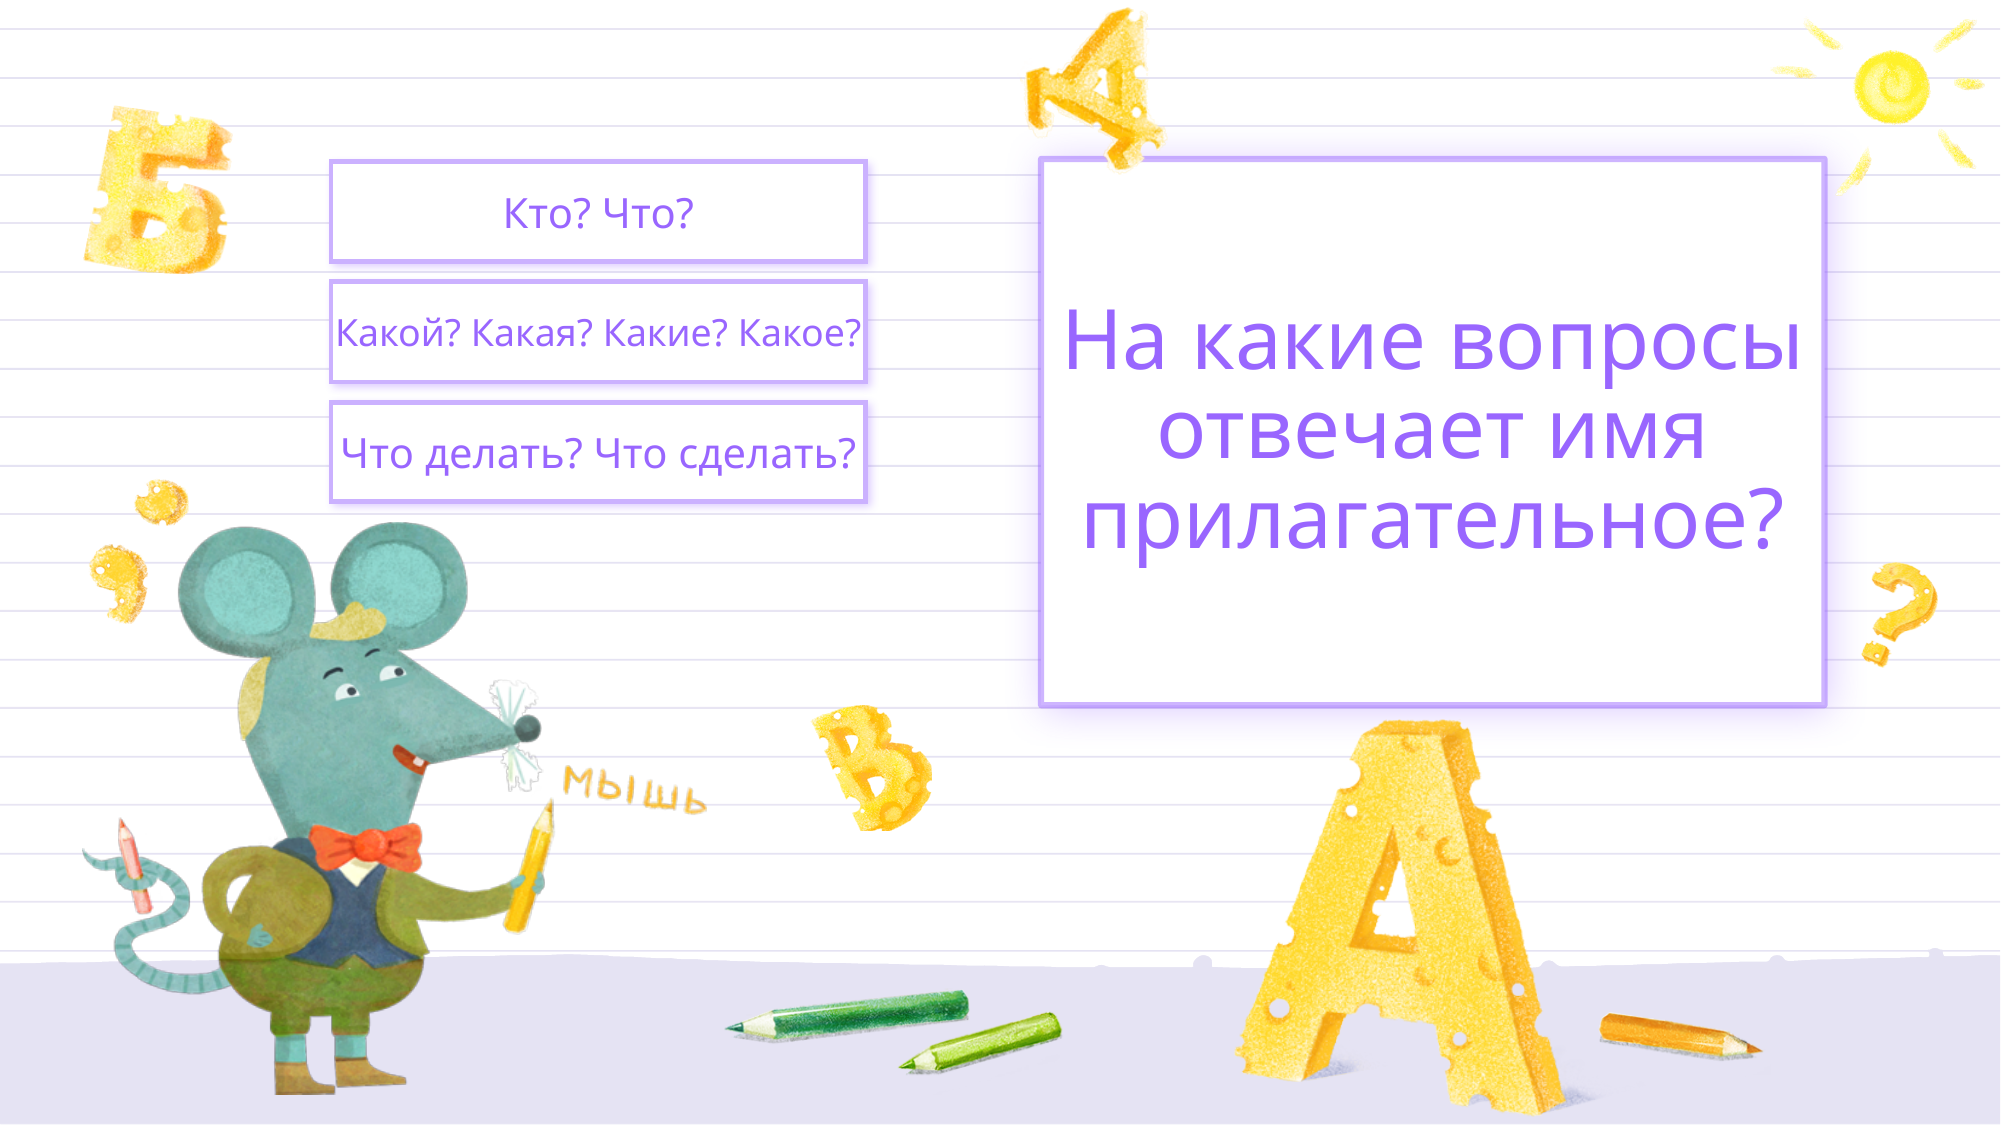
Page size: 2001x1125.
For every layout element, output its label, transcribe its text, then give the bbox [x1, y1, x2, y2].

picture [82, 478, 707, 1095]
text_box Кто? Что? [330, 161, 866, 262]
picture [810, 705, 932, 831]
picture [1861, 562, 1938, 668]
text_box Что делать? Что сделать? [330, 401, 866, 503]
picture [1770, 16, 1985, 196]
text_box Какой? Какая? Какие? Какое? [330, 281, 866, 383]
picture [82, 105, 233, 274]
picture [1017, 7, 1168, 176]
picture [724, 719, 1771, 1117]
text_box На какие вопросы отвечает имя прилагательное? [1041, 158, 1825, 706]
